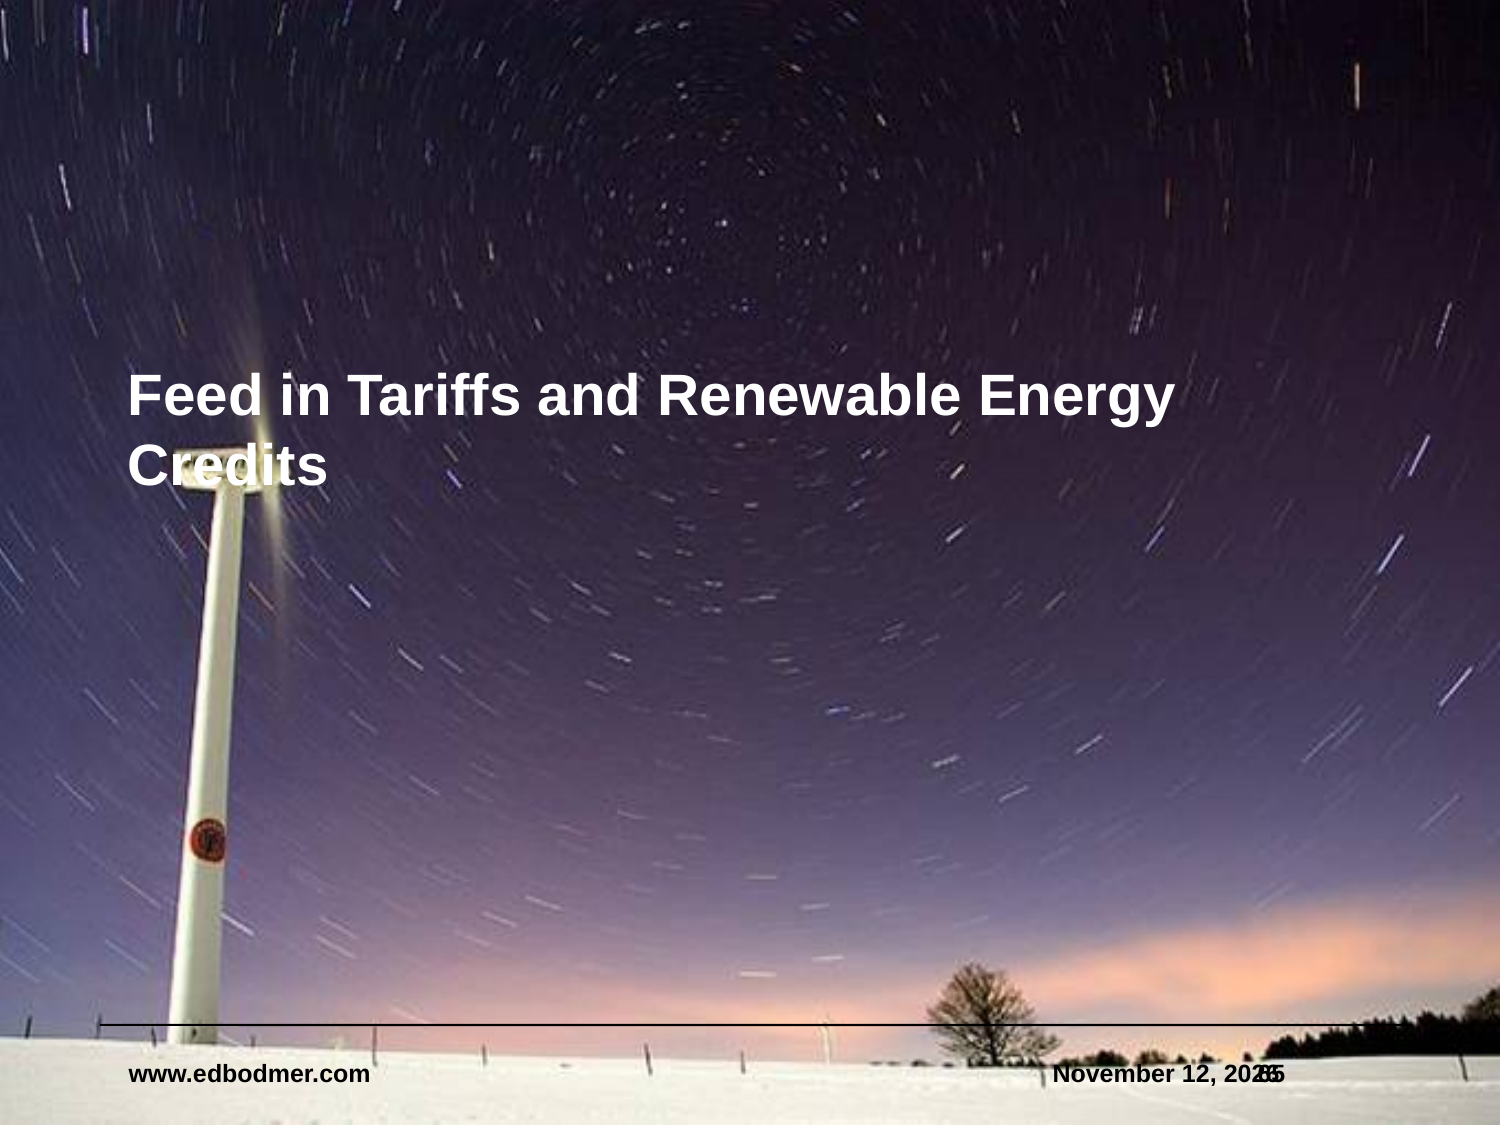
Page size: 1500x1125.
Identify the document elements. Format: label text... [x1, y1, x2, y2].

title Feed in Tariffs and Renewable Energy Credits [112, 349, 1388, 592]
picture [0, 0, 1500, 1125]
